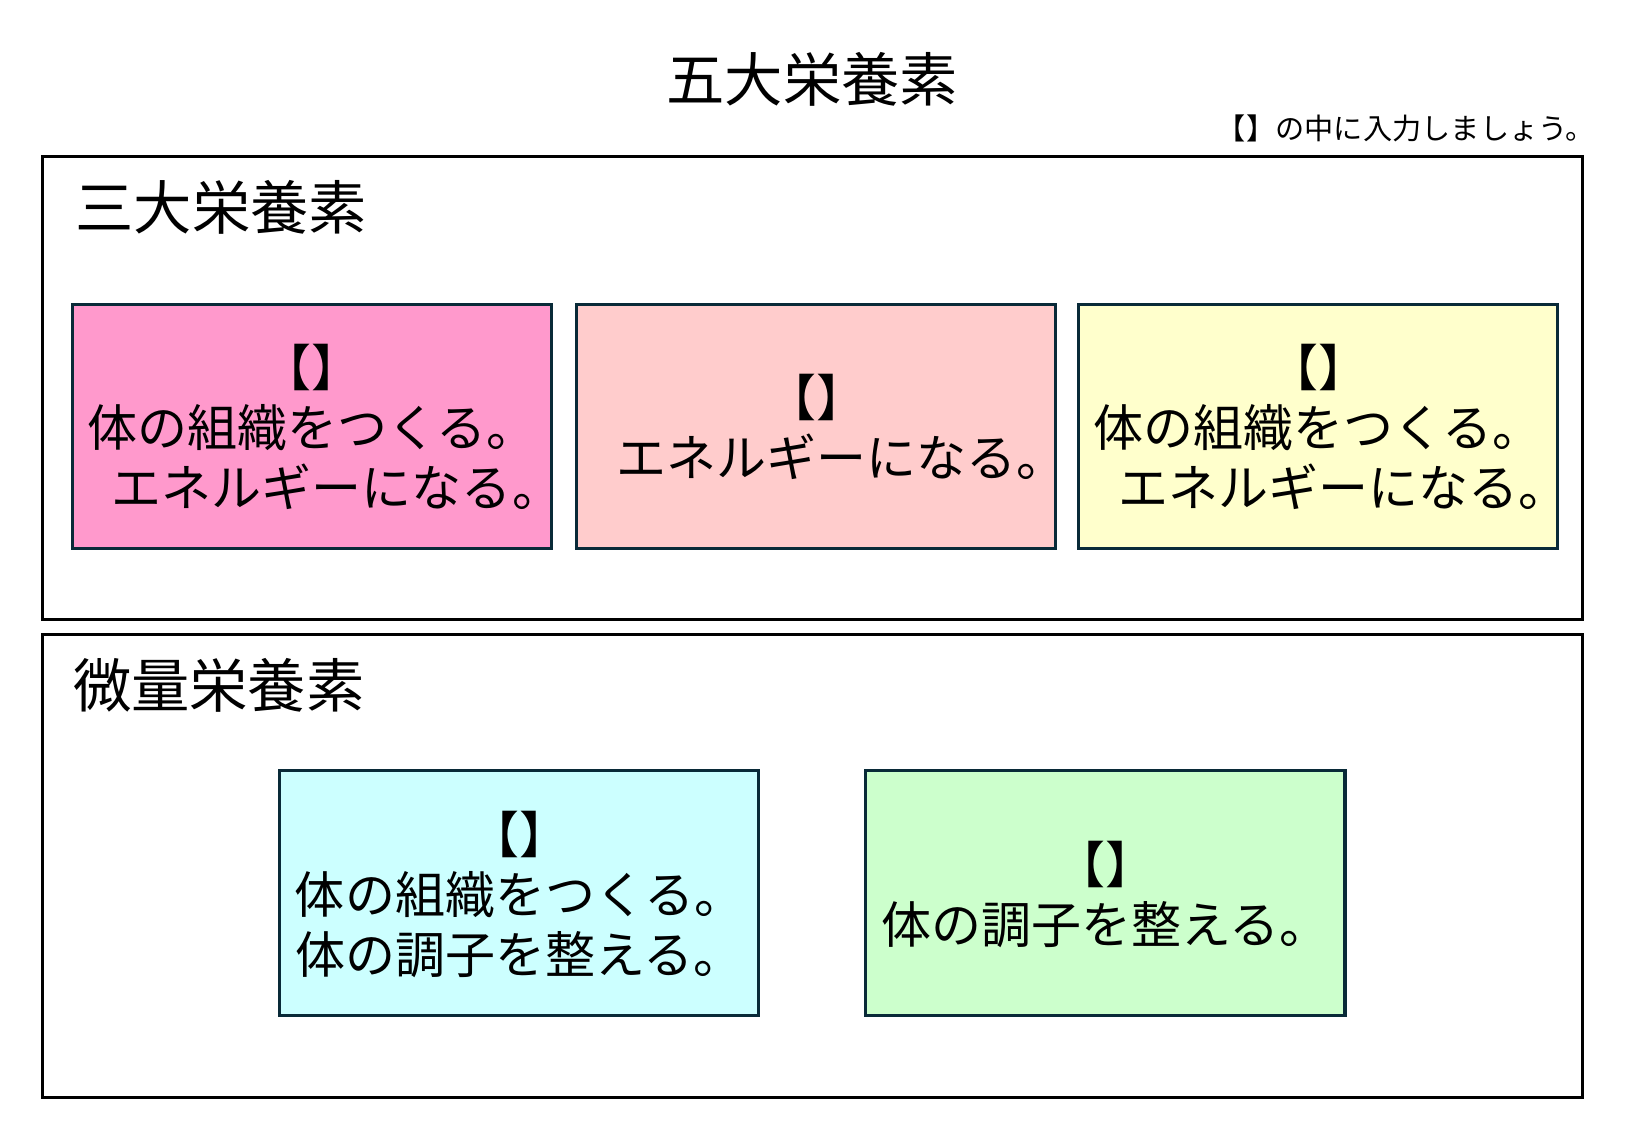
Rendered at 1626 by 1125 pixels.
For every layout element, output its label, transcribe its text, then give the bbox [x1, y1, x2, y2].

text_box [41, 633, 1584, 1099]
text_box 【】 体の組織をつくる。 エネルギーになる。 [71, 303, 553, 550]
text_box 五大栄養素 [574, 28, 1051, 129]
text_box 【】 体の組織をつくる。 体の調子を整える。 [278, 769, 760, 1017]
text_box 【】 体の調子を整える。 [864, 769, 1347, 1017]
text_box 【】の中に入力しましょう。 [1201, 93, 1625, 163]
text_box 【】 エネルギーになる。 [575, 303, 1057, 550]
text_box [41, 155, 1584, 621]
text_box 微量栄養素 [38, 633, 399, 735]
text_box 【】 体の組織をつくる。 エネルギーになる。 [1077, 303, 1559, 550]
